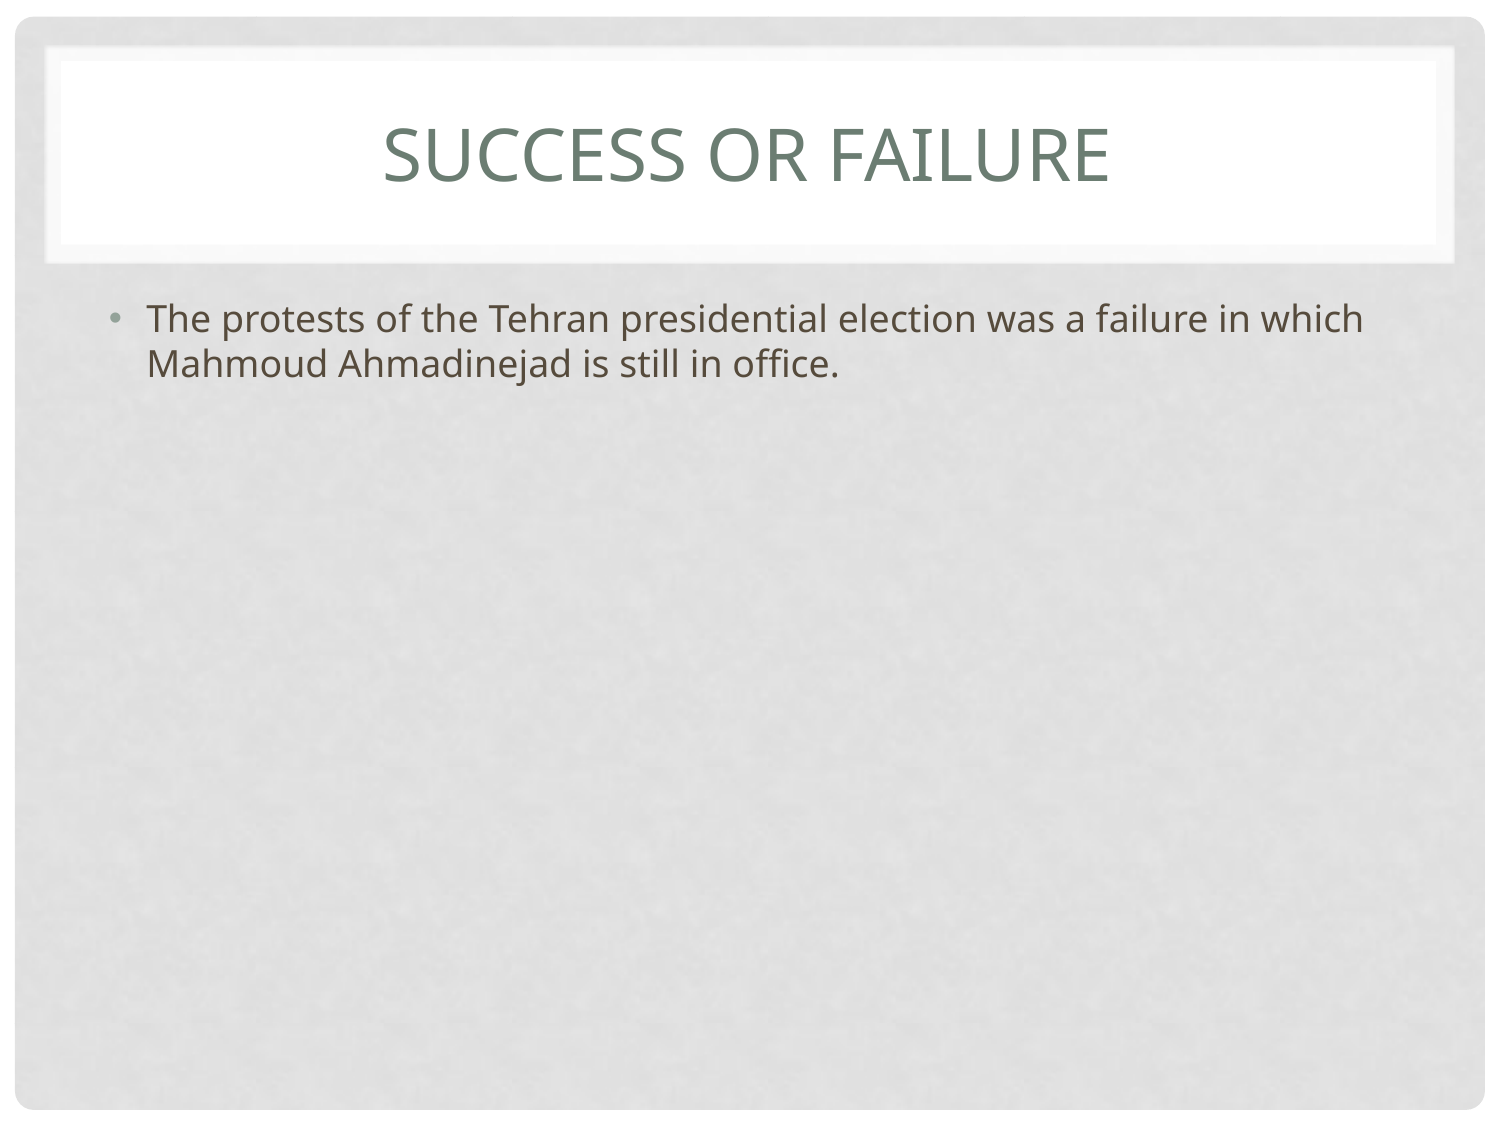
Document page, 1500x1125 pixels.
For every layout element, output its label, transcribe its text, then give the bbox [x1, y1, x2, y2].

title Success or failure [69, 66, 1425, 238]
list The protests of the Tehran presidential election was a failure in which Mahmoud Ahmadinejad is still in office. [75, 287, 1425, 1005]
